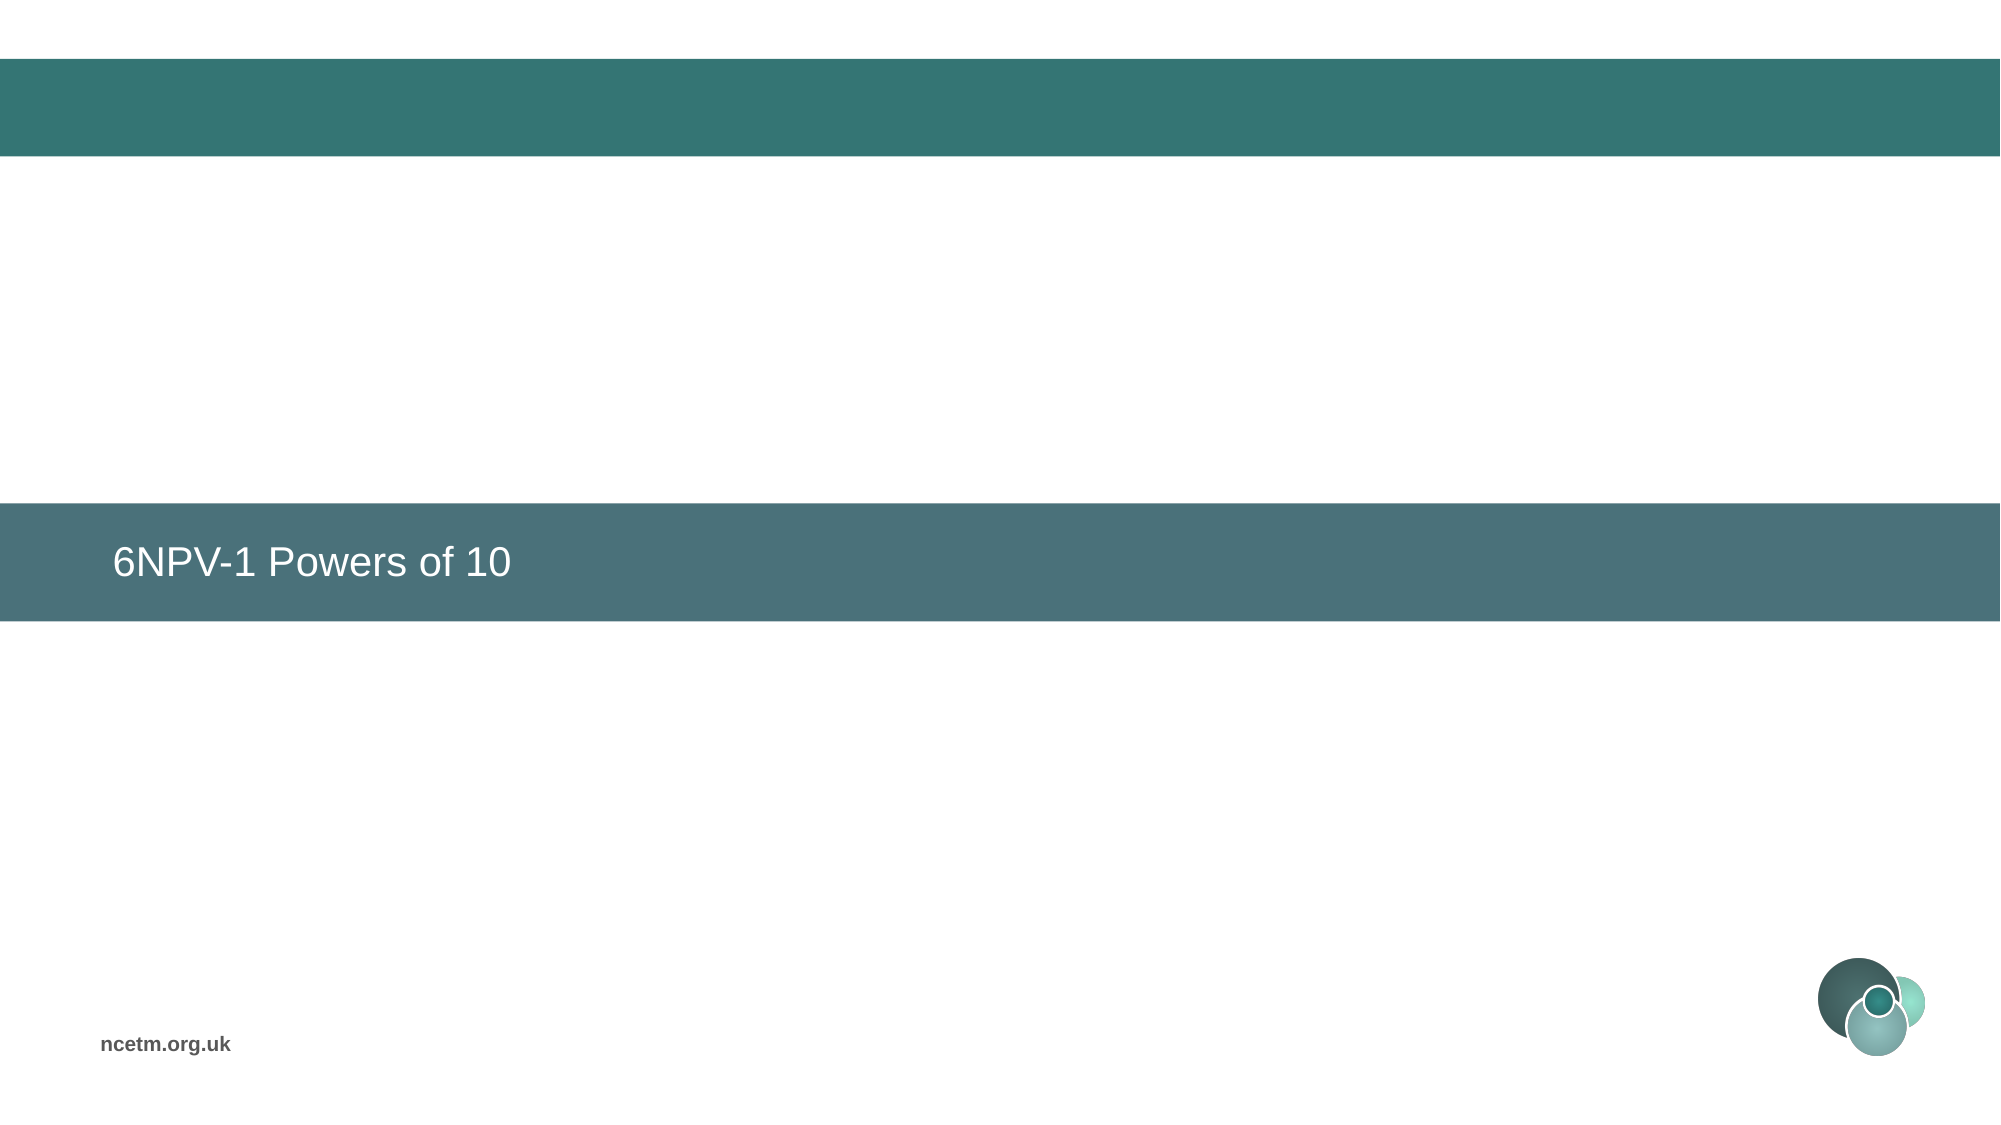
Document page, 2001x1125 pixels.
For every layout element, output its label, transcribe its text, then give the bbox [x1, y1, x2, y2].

picture [1818, 958, 1925, 1056]
text_box [0, 503, 2000, 622]
text_box 6NPV-1 Powers of 10 [97, 527, 1945, 598]
